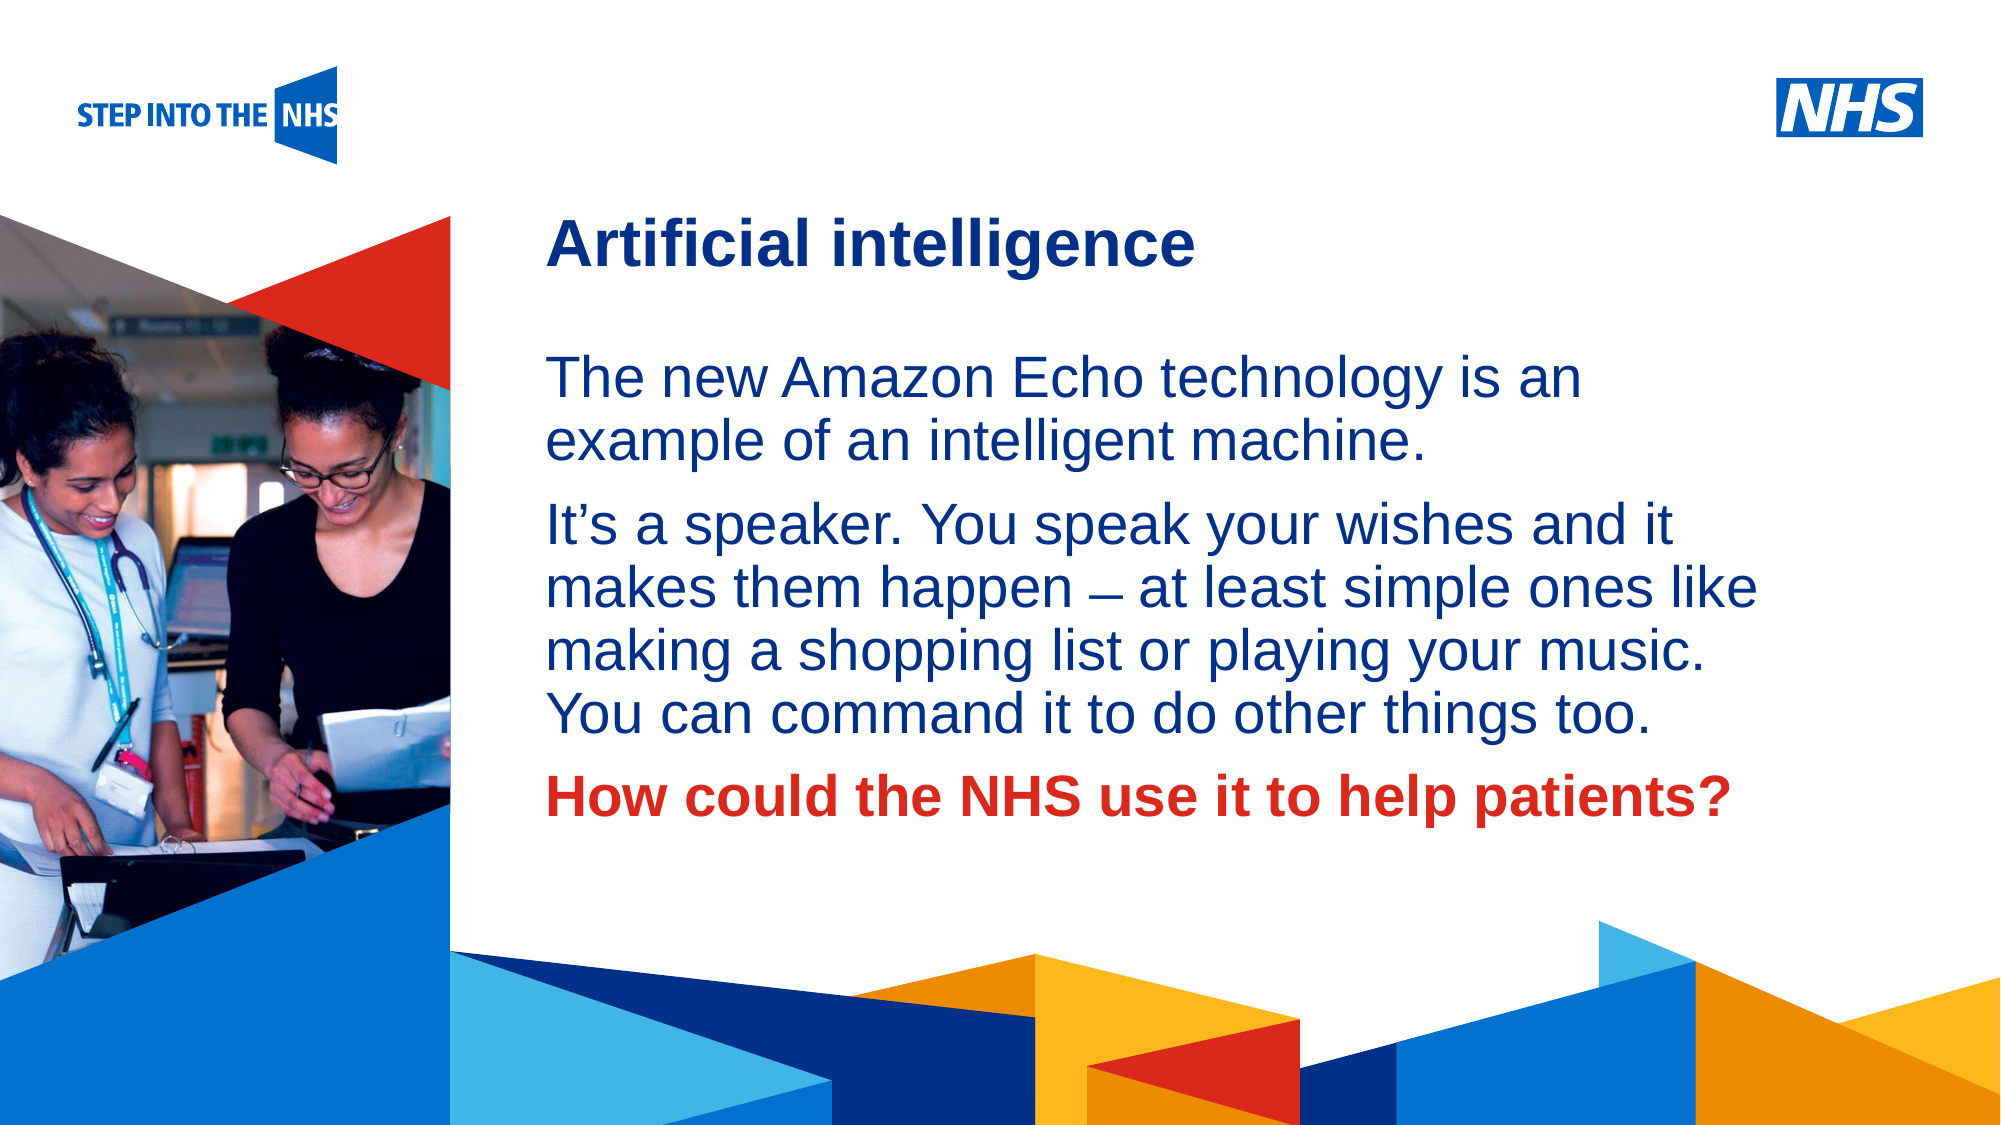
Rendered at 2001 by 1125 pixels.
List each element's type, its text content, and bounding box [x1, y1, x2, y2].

picture [0, 214, 451, 981]
title Artificial intelligence [545, 208, 1672, 296]
list The new Amazon Echo technology is an example of an intelligent machine. It’s a speaker. You speak your wishes and it makes them happen ̶ at least simple ones like making a shopping list or playing your music. You can command it to do other things too. How could the NHS use it to help patients? [545, 347, 1767, 917]
